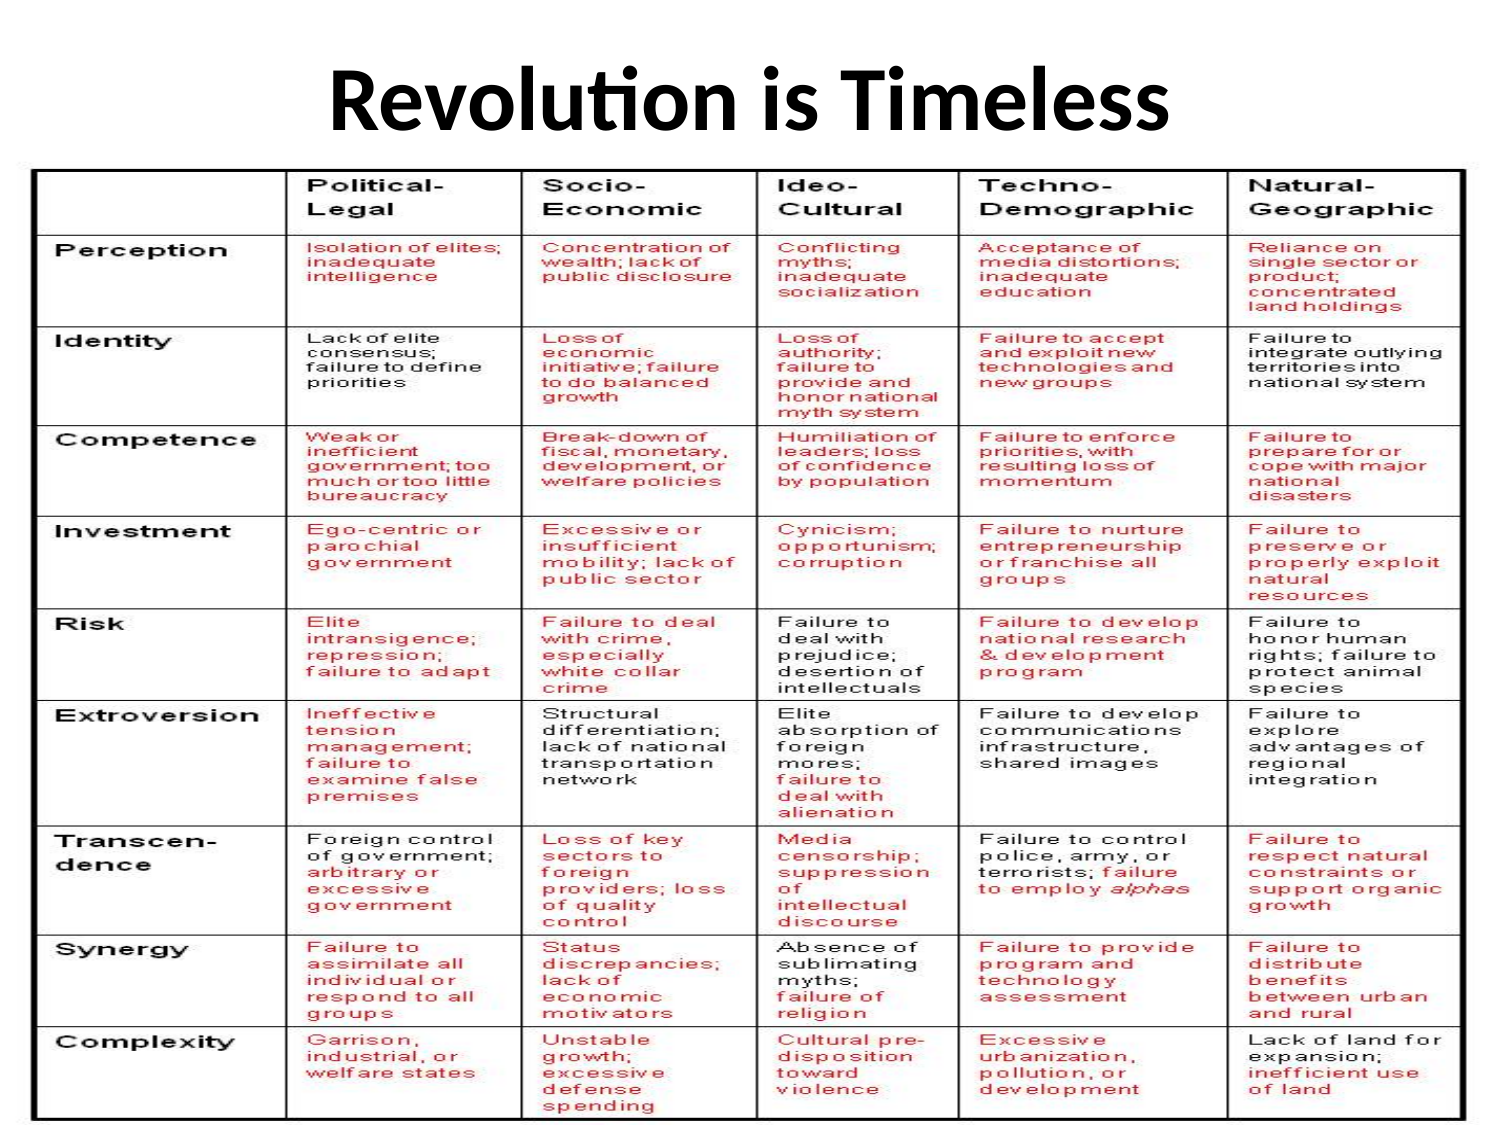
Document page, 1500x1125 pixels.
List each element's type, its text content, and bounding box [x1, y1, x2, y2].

title Revolution is Timeless [75, 0, 1425, 135]
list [0, 137, 1500, 1125]
